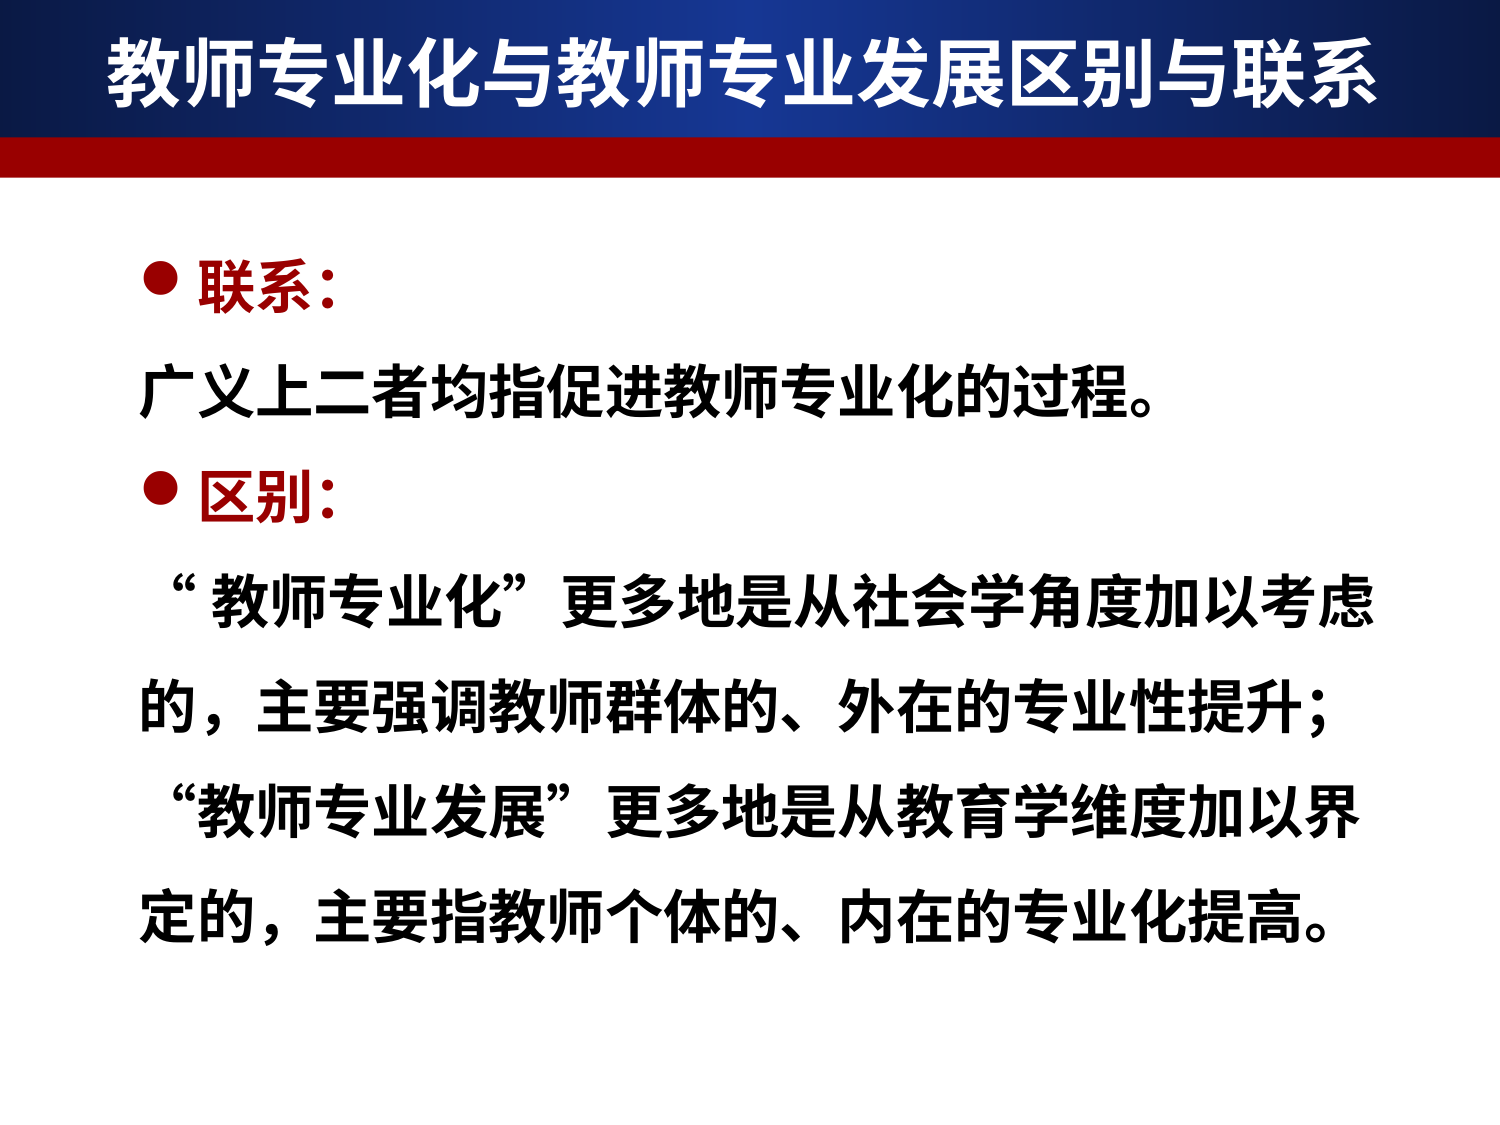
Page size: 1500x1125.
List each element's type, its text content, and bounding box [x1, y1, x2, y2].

title 教师专业化与教师专业发展区别与联系 [50, 24, 1438, 118]
list 联系： 广义上二者均指促进教师专业化的过程。 区别： “教师专业化”更多地是从社会学角度加以考虑的，主要强调教师群体的、外在的专业性提升；“教师专业发展”更多地是从教育学维度加以界定的，主要指教师个体的、内在的专业化提高。 [123, 208, 1400, 988]
